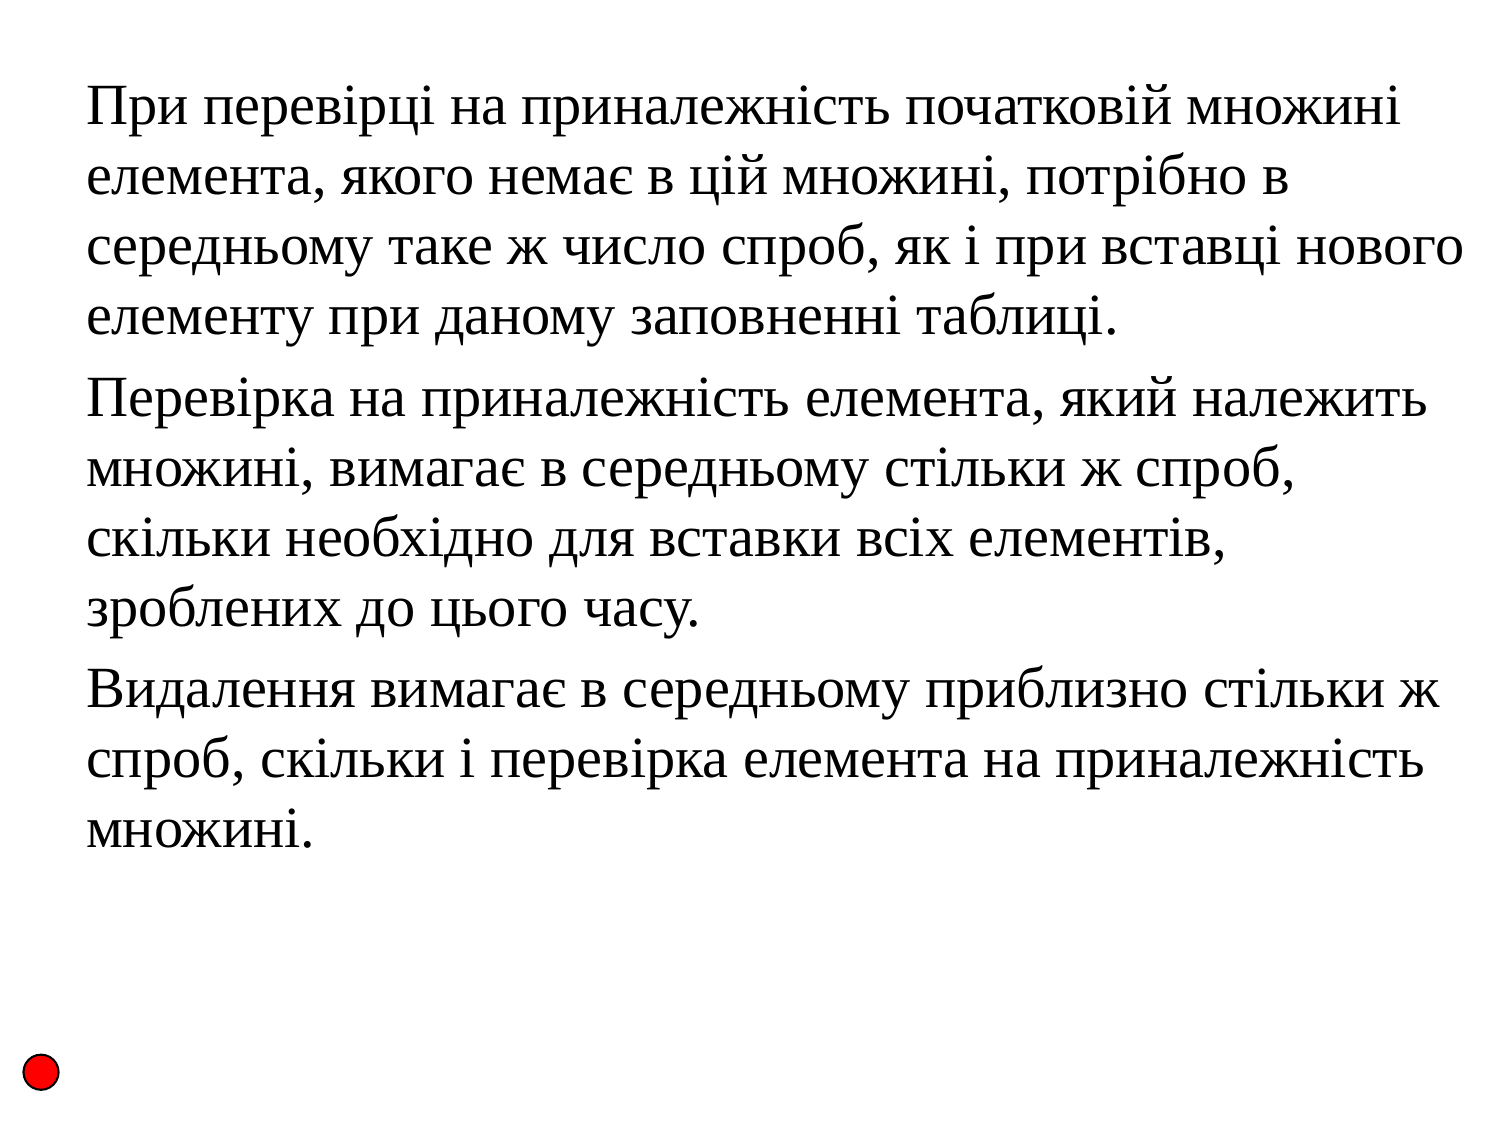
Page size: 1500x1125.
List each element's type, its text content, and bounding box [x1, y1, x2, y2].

text_box [23, 1054, 59, 1090]
list При перевірці на приналежність початковій множині елемента, якого немає в цій множині, потрібно в середньому таке ж число спроб, як і при вставці нового елементу при даному заповненні таблиці. Перевірка на приналежність елемента, який належить множині, вимагає в середньому стільки ж спроб, скільки необхідно для вставки всіх елементів, зроблених до цього часу. Видалення вимагає в середньому приблизно стільки ж спроб, скільки і перевірка елемента на приналежність множині. [0, 58, 1500, 1125]
